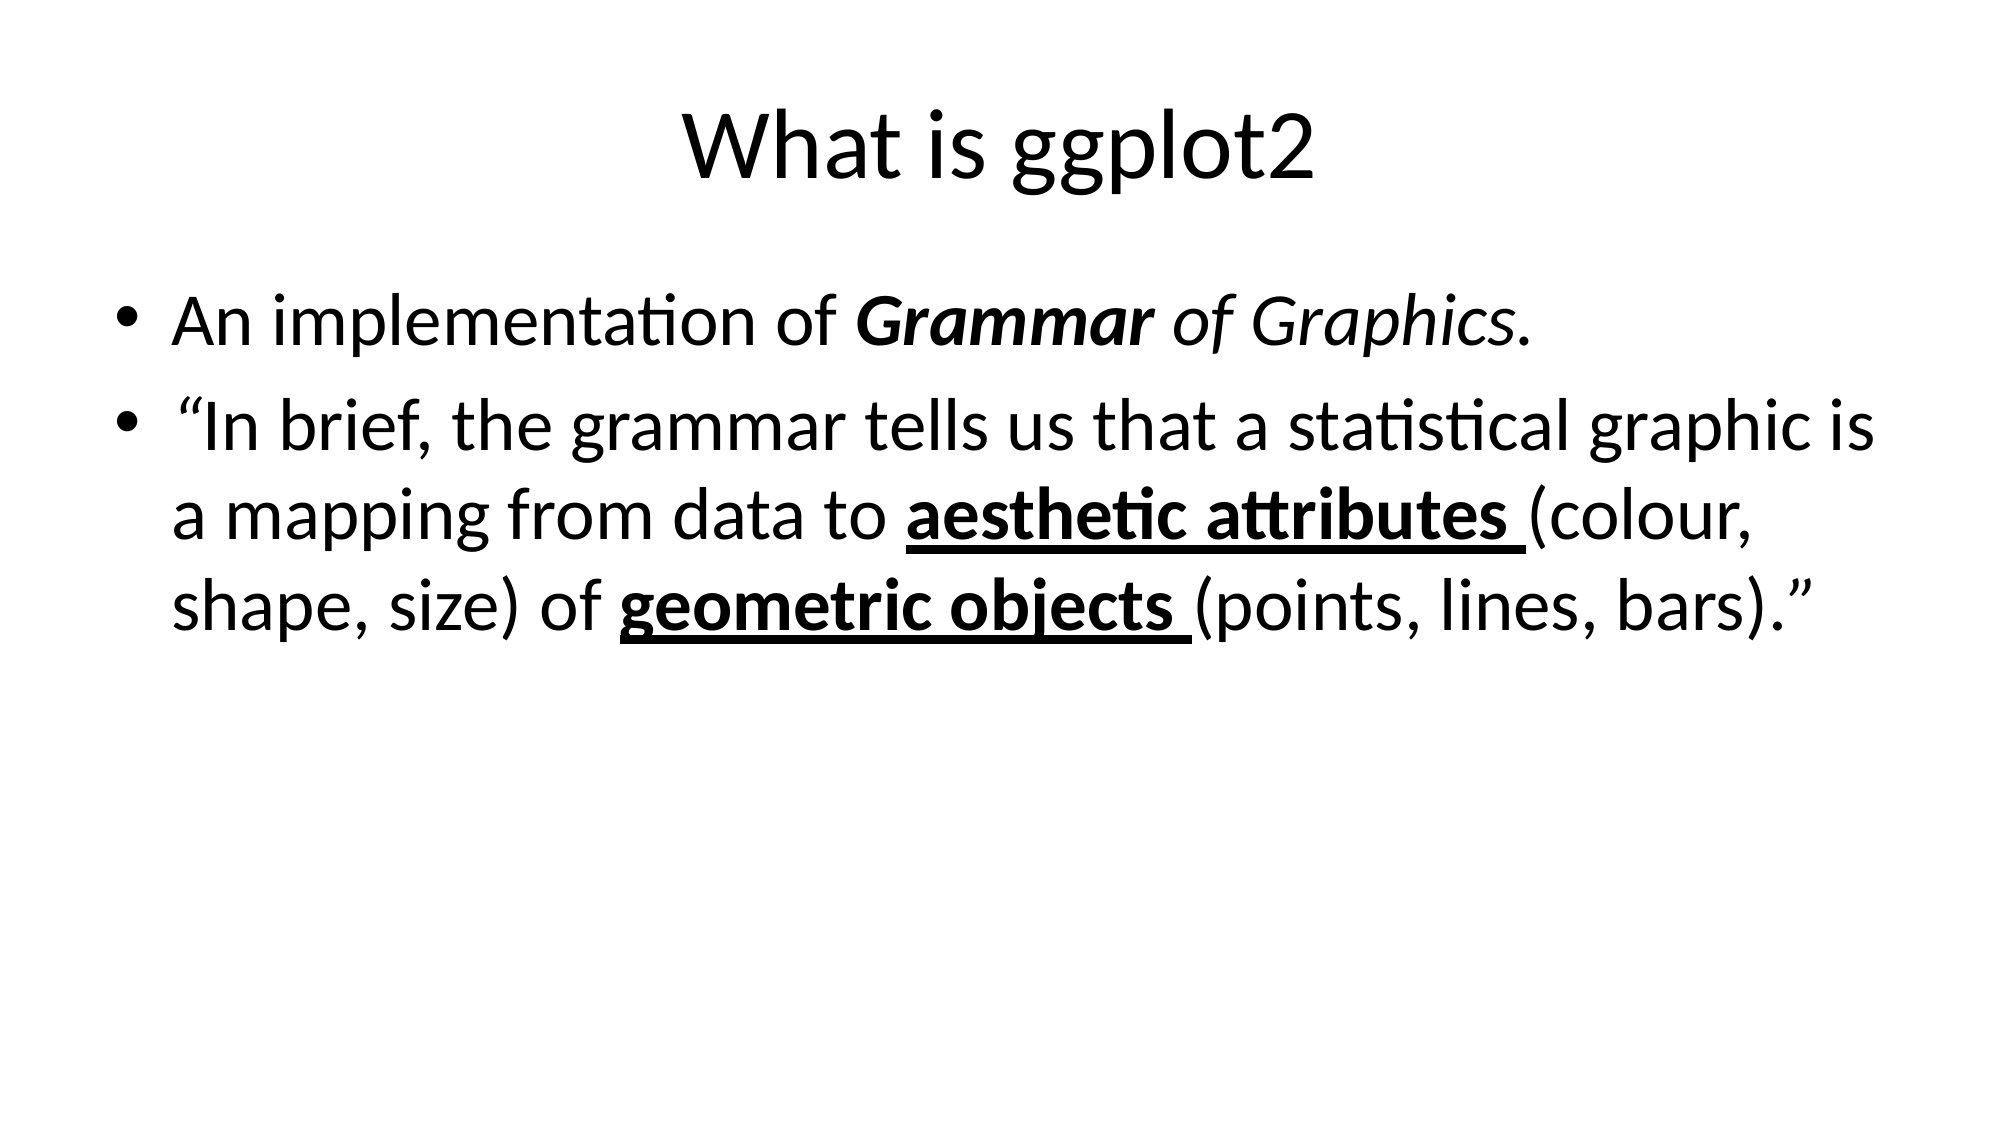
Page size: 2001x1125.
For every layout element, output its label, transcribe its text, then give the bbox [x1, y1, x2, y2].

title What is ggplot2 [99, 45, 1900, 233]
list An implementation of Grammar of Graphics. “In brief, the grammar tells us that a statistical graphic is a mapping from data to aesthetic attributes (colour, shape, size) of geometric objects (points, lines, bars).” [99, 262, 1900, 1005]
